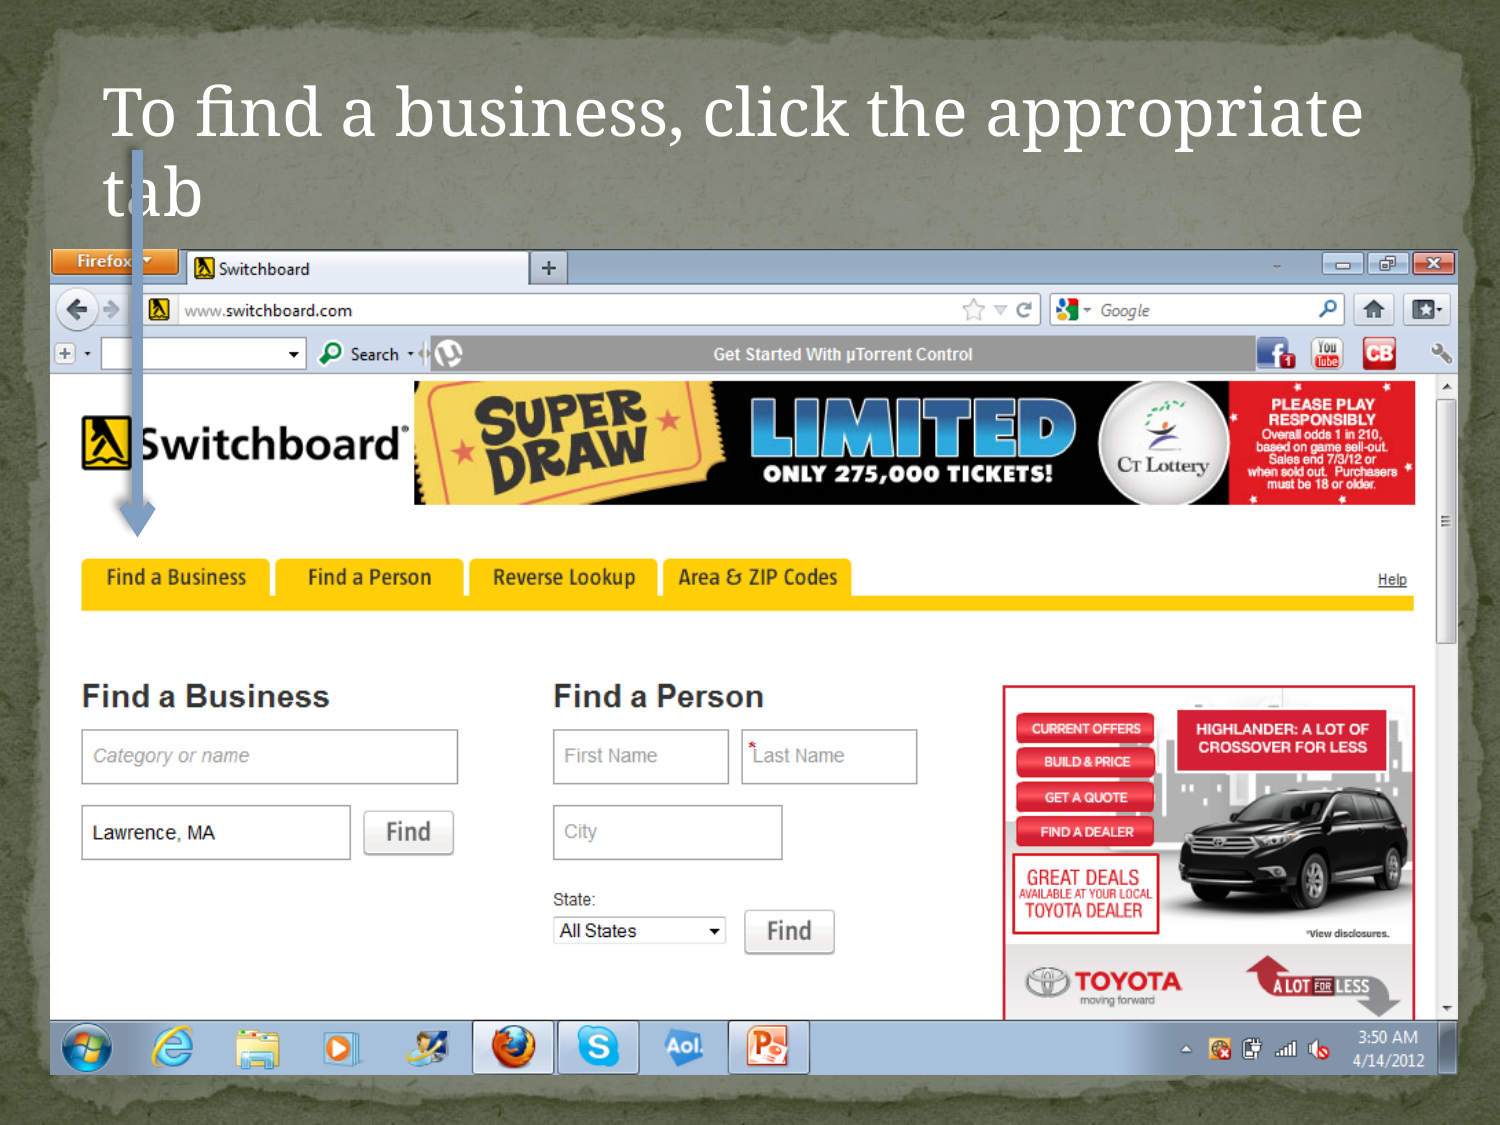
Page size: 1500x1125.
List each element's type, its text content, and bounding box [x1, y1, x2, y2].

picture [50, 249, 1458, 1075]
text_box To find a business, click the appropriate tab [87, 62, 1413, 238]
